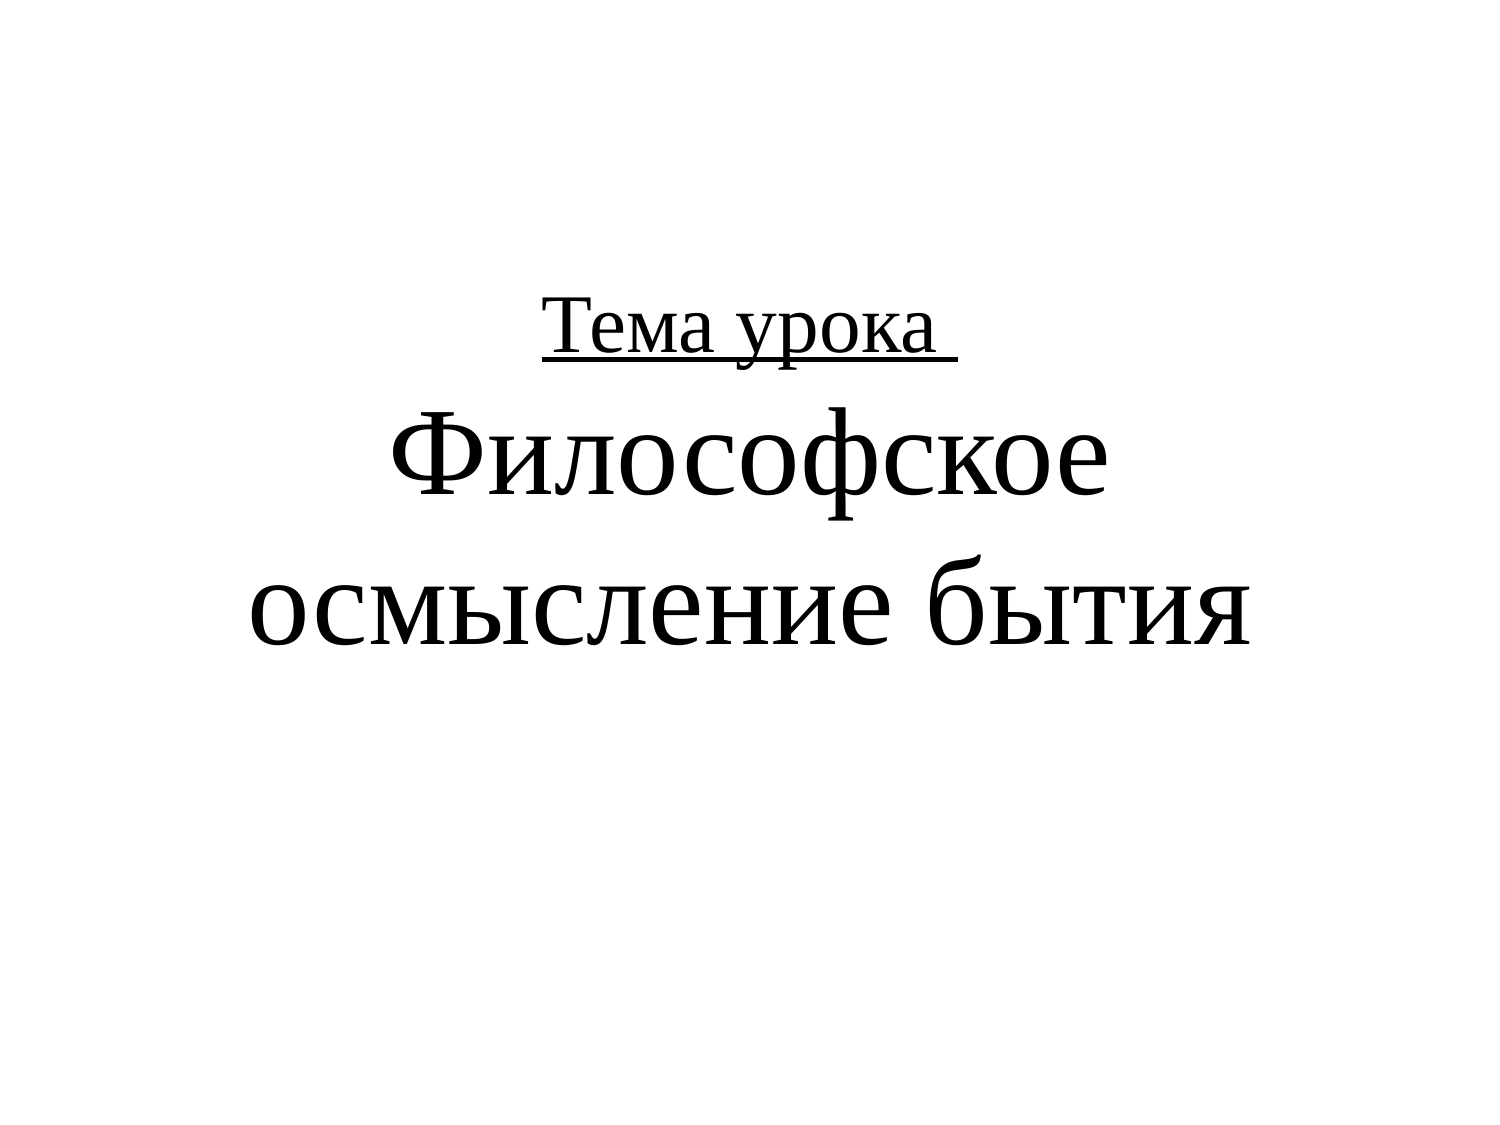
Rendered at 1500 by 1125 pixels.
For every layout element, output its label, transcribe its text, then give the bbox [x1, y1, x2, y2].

title Тема урока Философское осмысление бытия [75, 45, 1425, 894]
